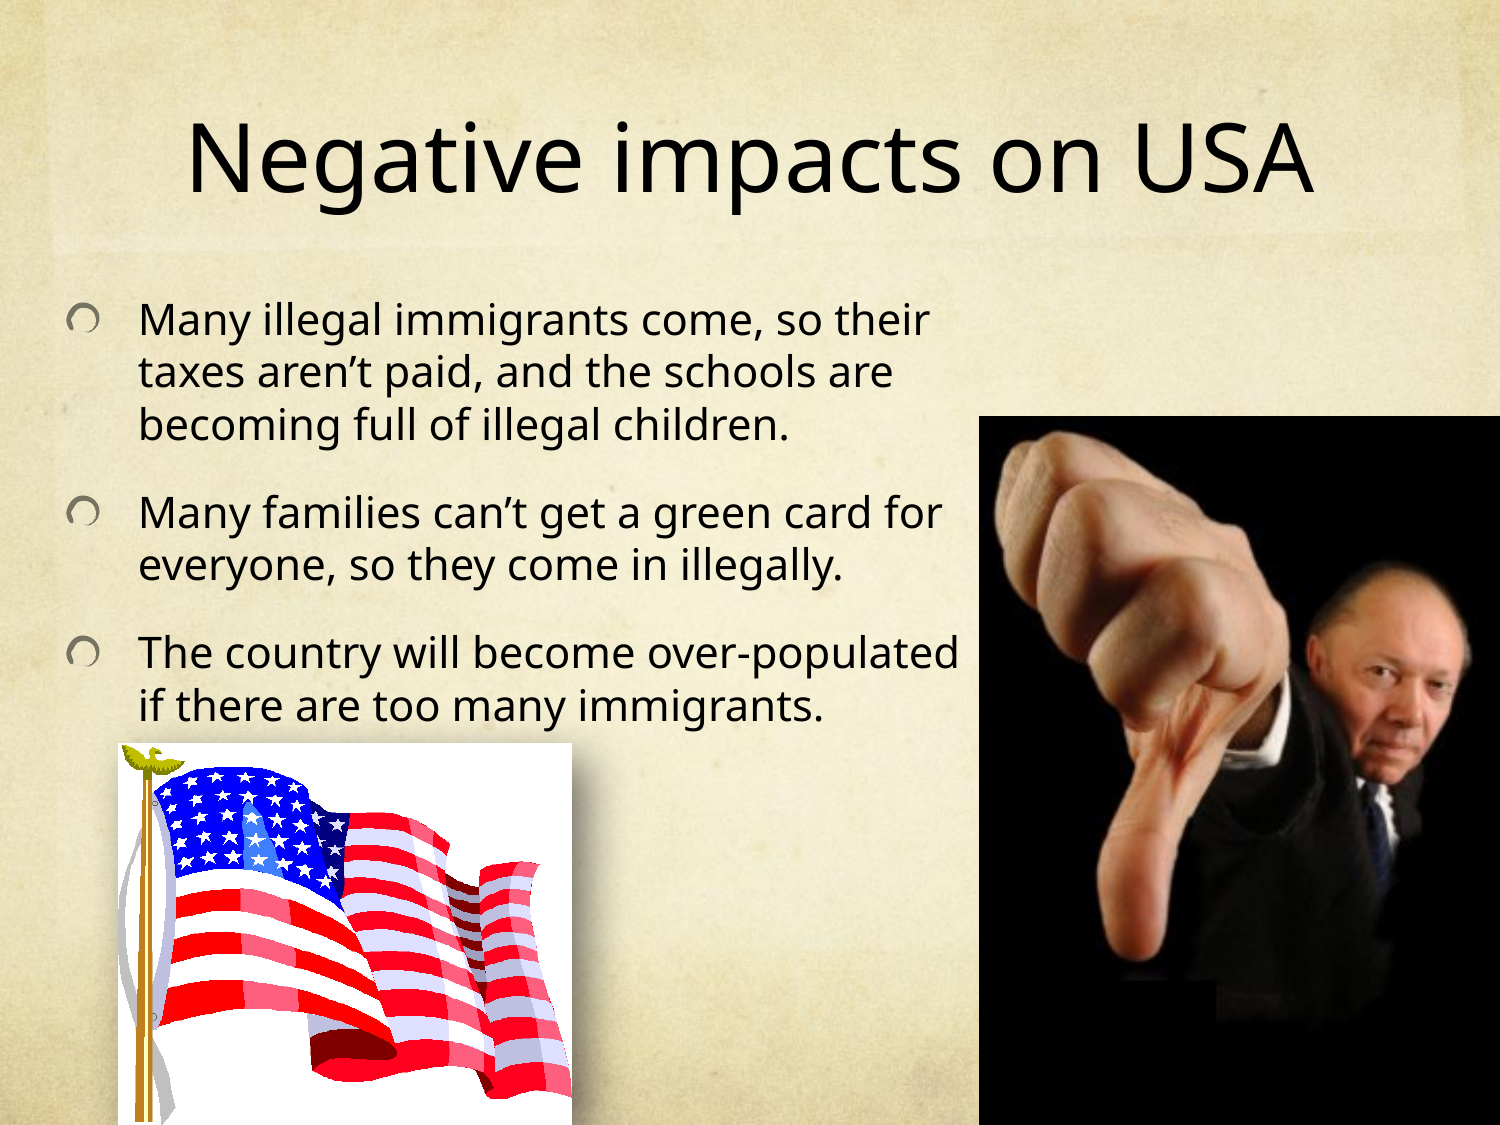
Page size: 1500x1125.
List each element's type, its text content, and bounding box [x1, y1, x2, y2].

title Negative impacts on USA [150, 82, 1350, 225]
list Many illegal immigrants come, so their taxes aren’t paid, and the schools are becoming full of illegal children. Many families can’t get a green card for everyone, so they come in illegally. The country will become over-populated if there are too many immigrants. [51, 284, 980, 744]
picture [0, 0, 1500, 1125]
